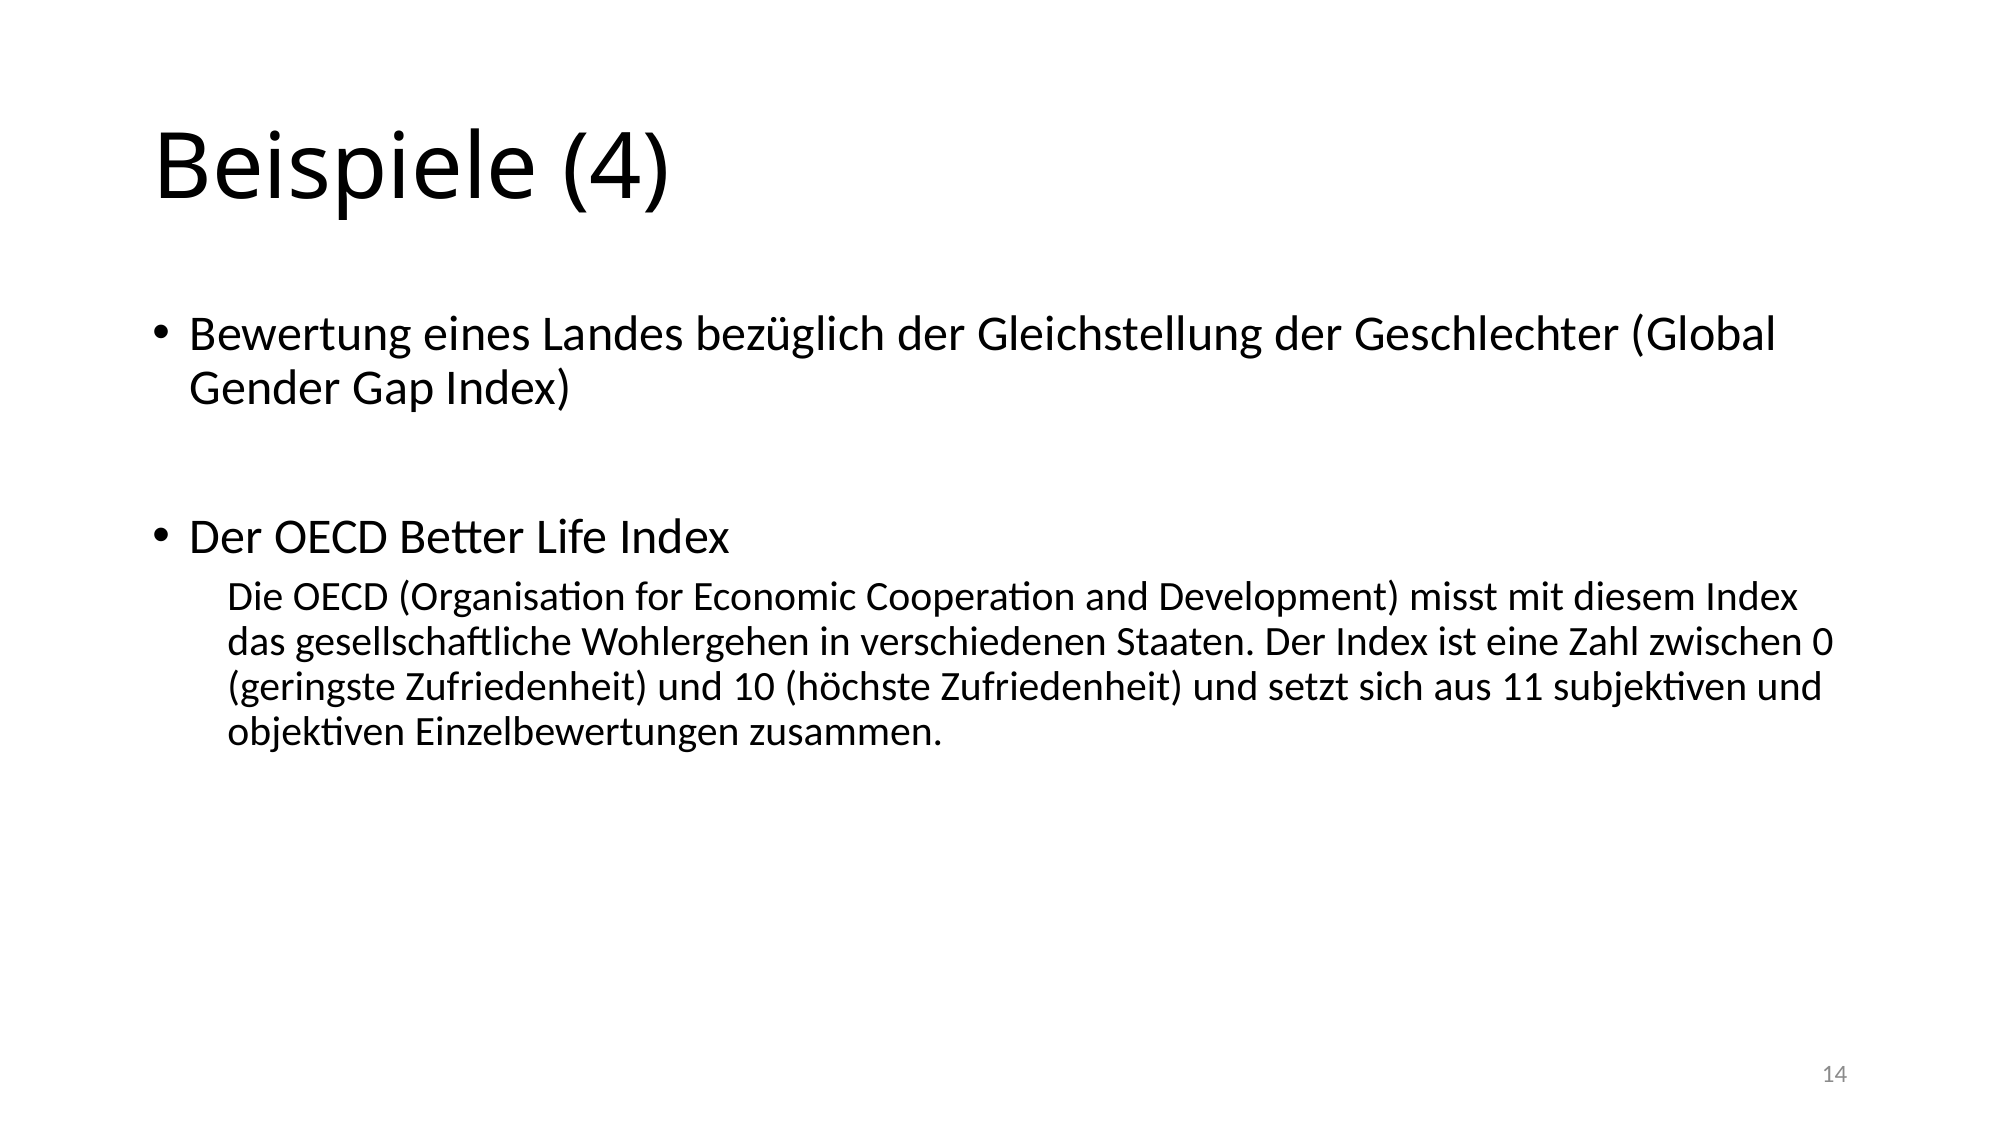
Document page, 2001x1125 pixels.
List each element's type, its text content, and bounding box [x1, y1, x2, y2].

slide_number 14 [1412, 1042, 1863, 1103]
title Beispiele (4) [137, 59, 1863, 278]
list Bewertung eines Landes bezüglich der Gleichstellung der Geschlechter (Global Gender Gap Index) Der OECD Better Life Index Die OECD (Organisation for Economic Cooperation and Development) misst mit diesem Index das gesellschaftliche Wohlergehen in verschiedenen Staaten. Der Index ist eine Zahl zwischen 0 (geringste Zufriedenheit) und 10 (höchste Zufriedenheit) und setzt sich aus 11 subjektiven und objektiven Einzelbewertungen zusammen. [137, 299, 1863, 1014]
